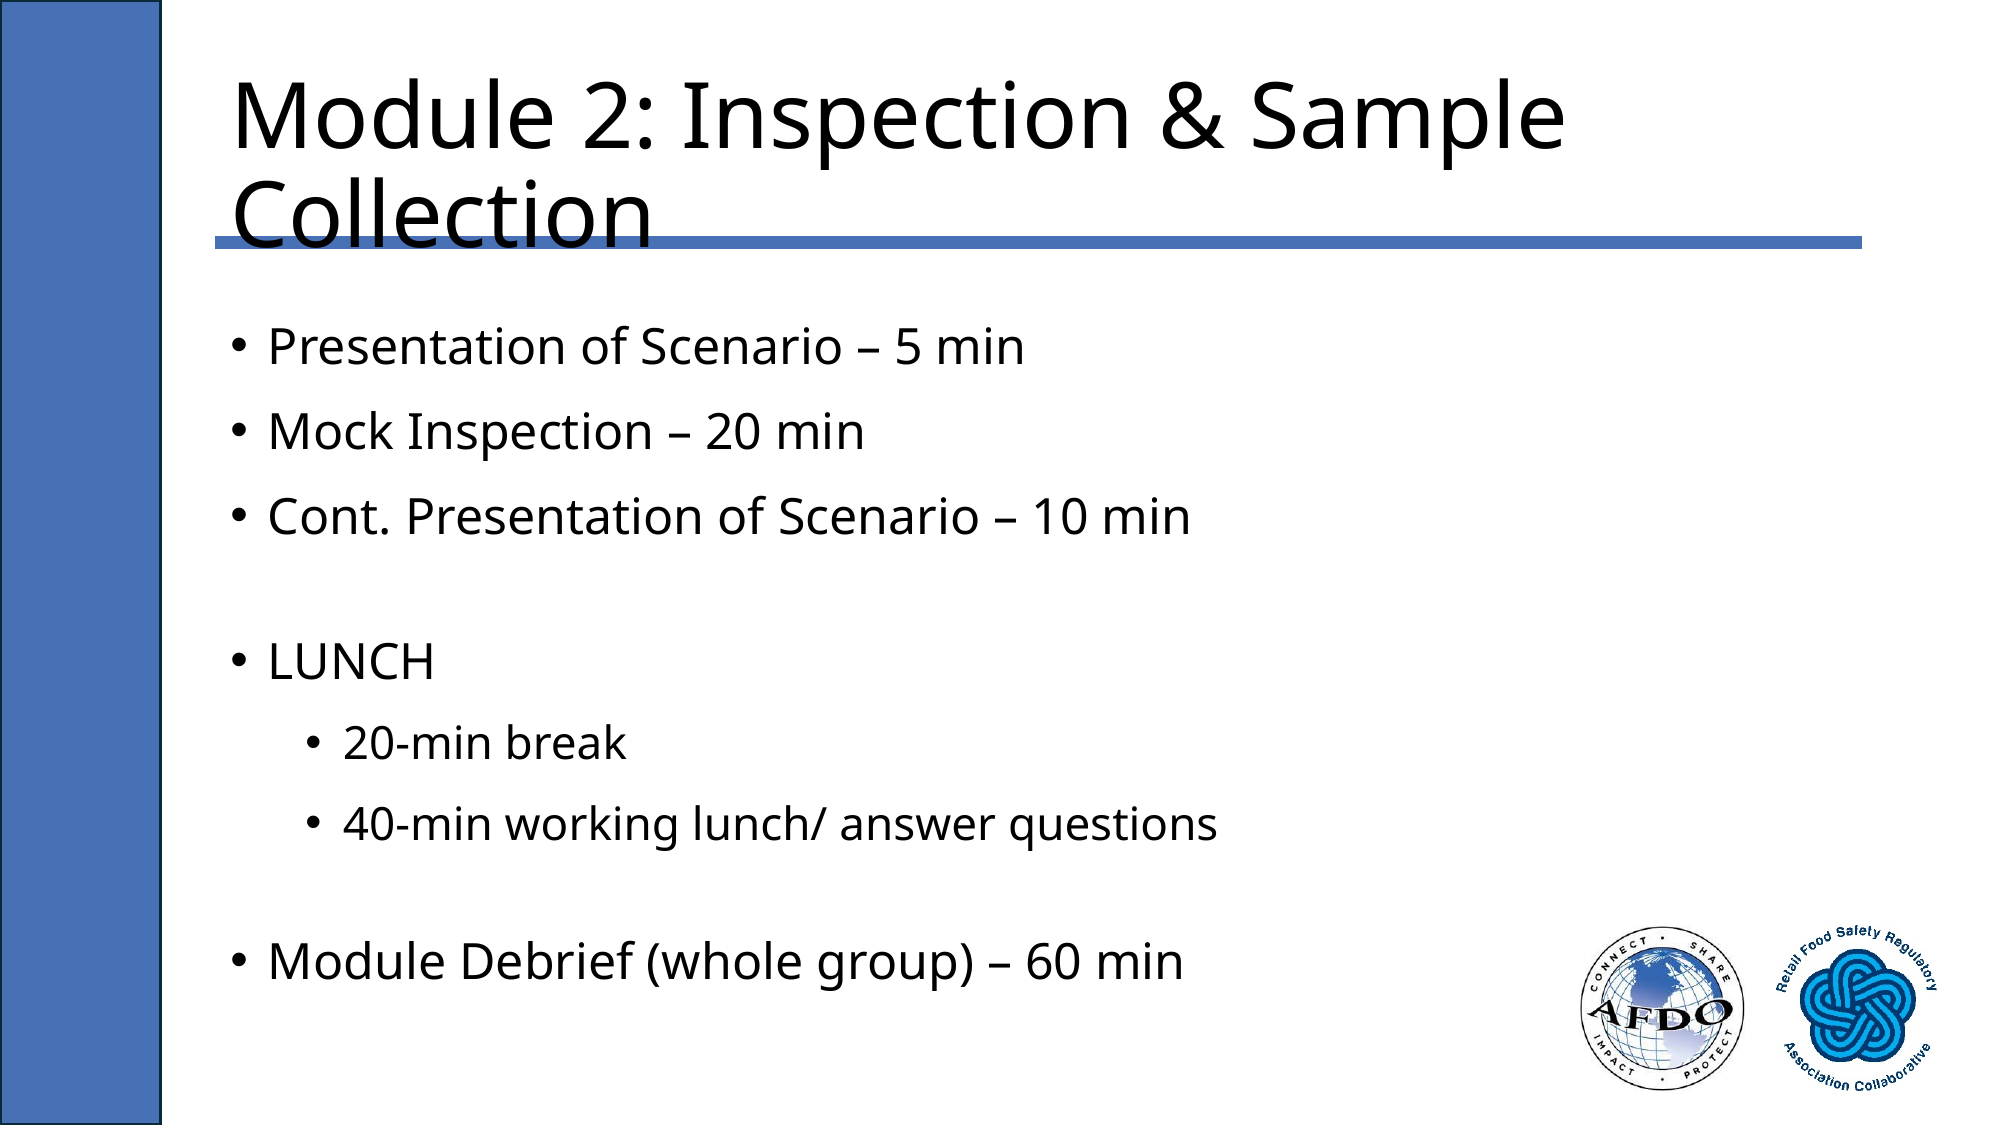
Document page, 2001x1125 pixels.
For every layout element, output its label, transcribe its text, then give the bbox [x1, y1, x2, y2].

picture [1776, 925, 1937, 1091]
picture [1579, 1004, 1745, 1091]
title Module 2: Inspection & Sample Collection [215, 110, 1863, 227]
list Presentation of Scenario – 5 min Mock Inspection – 20 min Cont. Presentation of Scenario – 10 min LUNCH 20-min break 40-min working lunch/ answer questions Module Debrief (whole group) – 60 min [215, 306, 1863, 1004]
